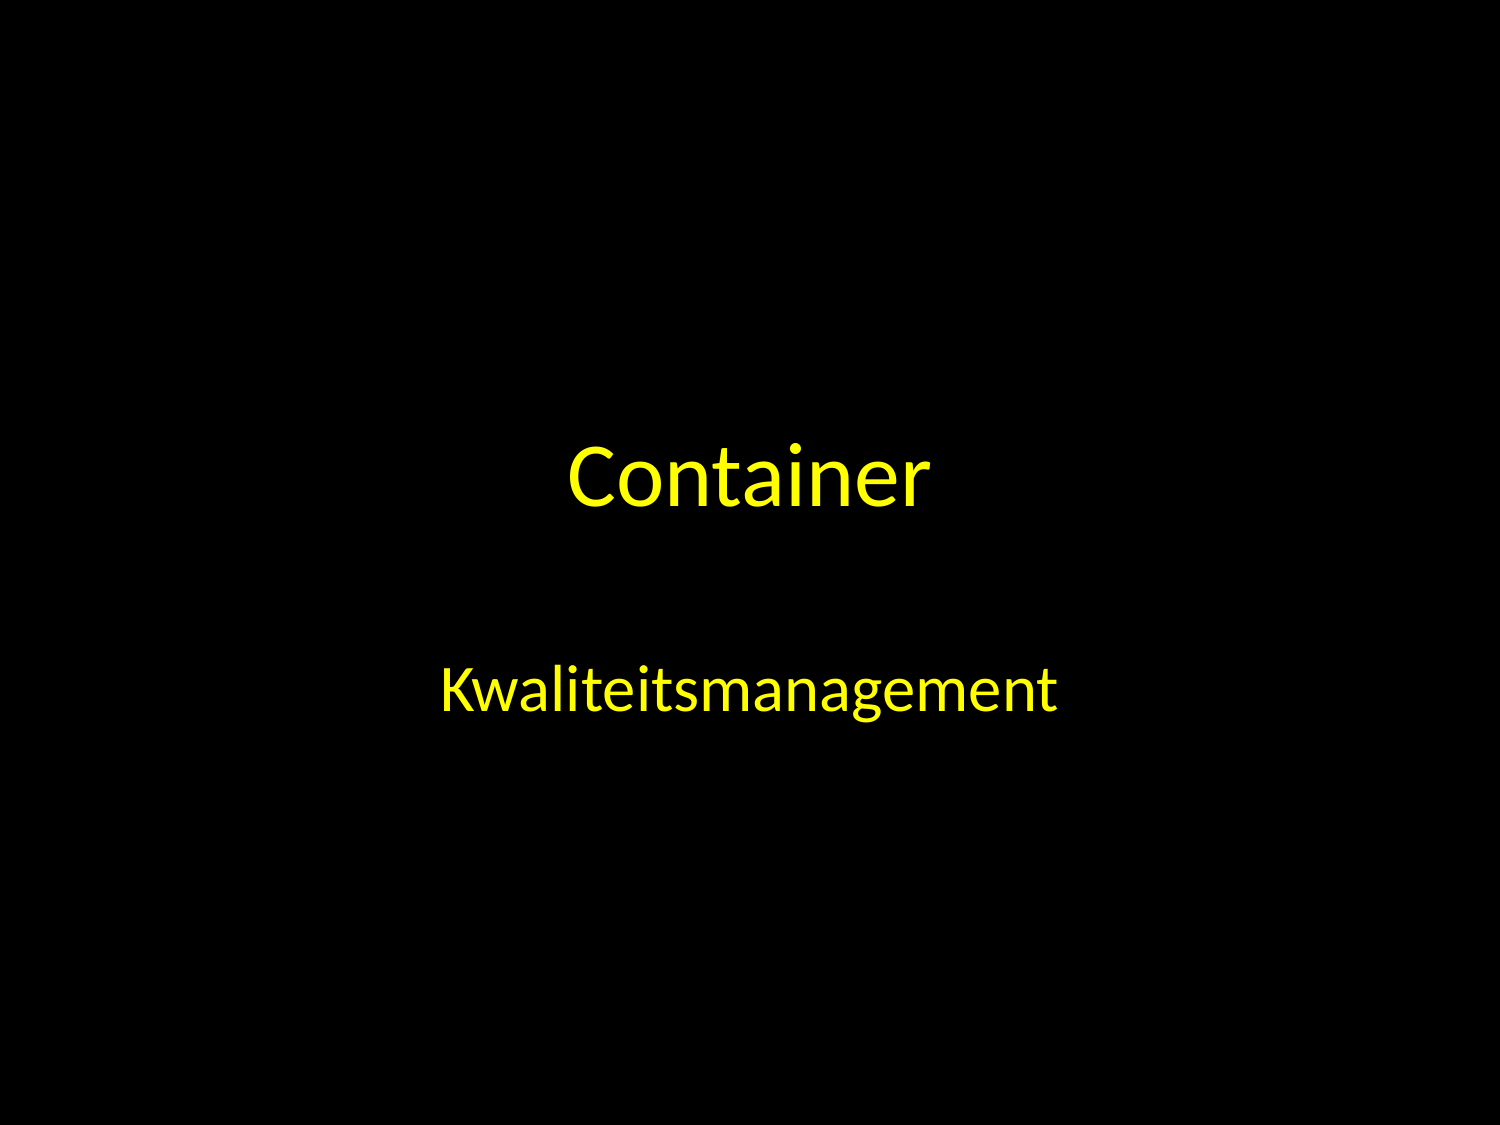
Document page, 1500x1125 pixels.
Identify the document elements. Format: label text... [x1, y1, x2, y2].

subtitle Kwaliteitsmanagement [225, 637, 1275, 925]
title Container [112, 349, 1388, 591]
